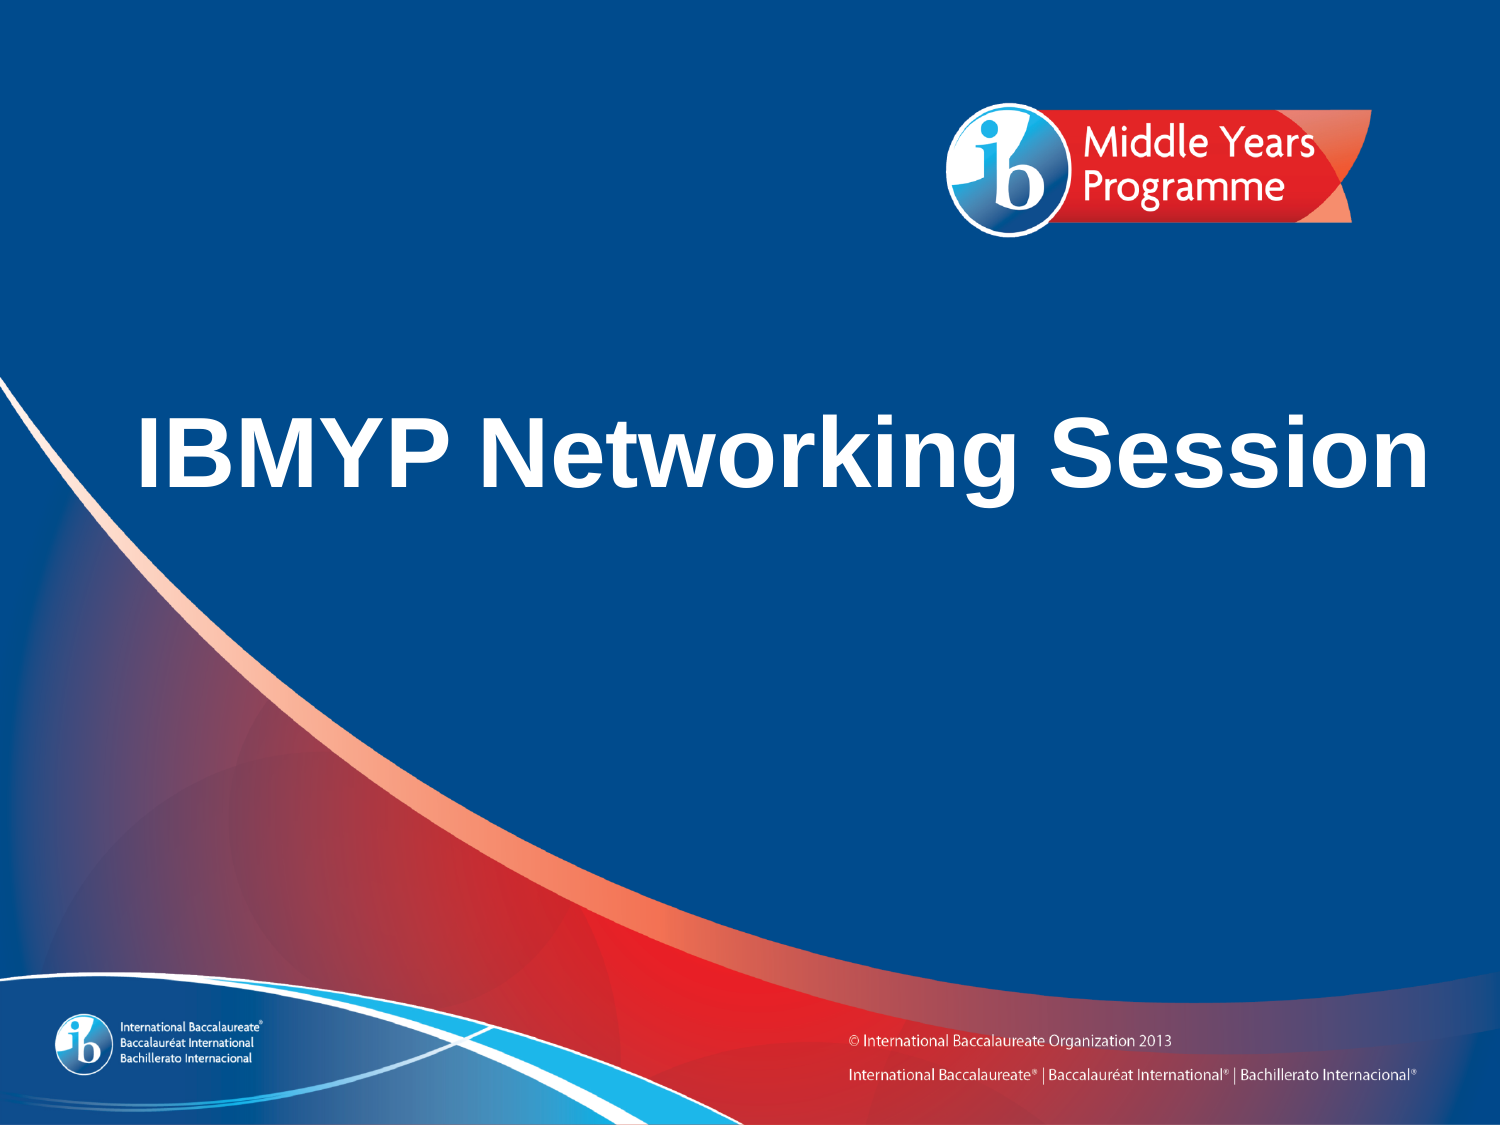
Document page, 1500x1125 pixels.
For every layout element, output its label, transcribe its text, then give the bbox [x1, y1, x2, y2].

list IBMYP Networking Session [125, 391, 1444, 623]
picture [0, 0, 1500, 1125]
